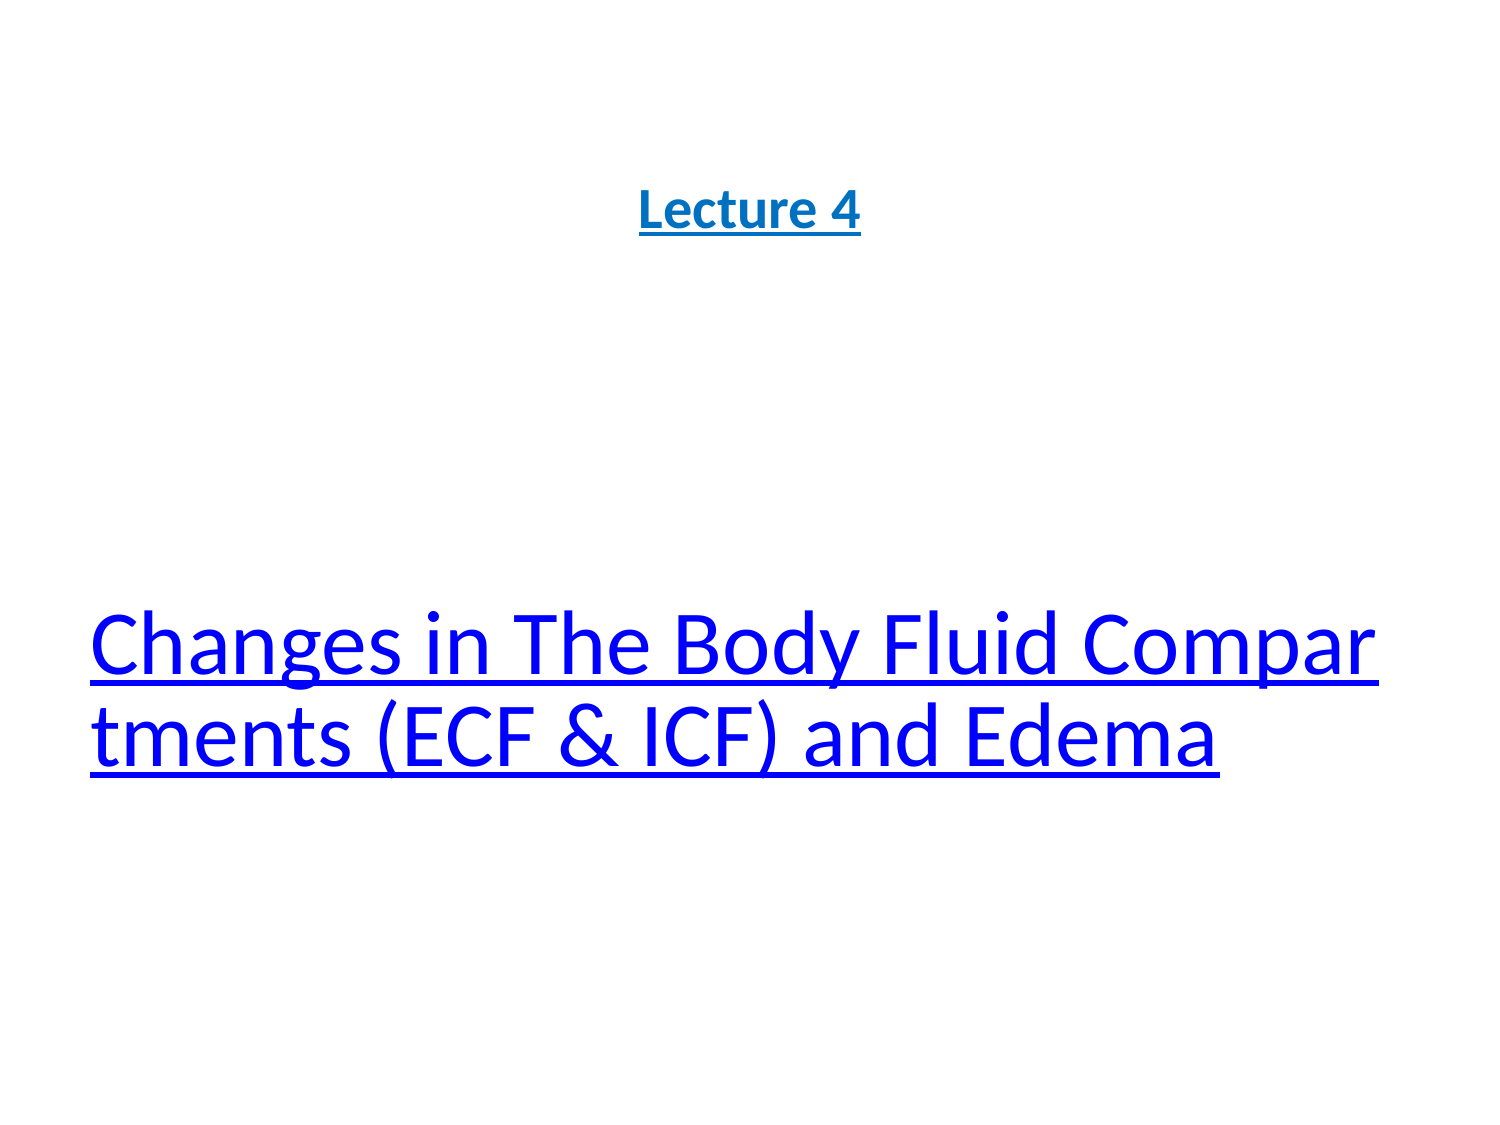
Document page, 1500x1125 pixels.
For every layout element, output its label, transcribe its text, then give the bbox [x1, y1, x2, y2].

title Changes in The Body Fluid Compartments (ECF & ICF) and Edema [75, 399, 1425, 875]
text_box Lecture 4 [374, 162, 1125, 598]
